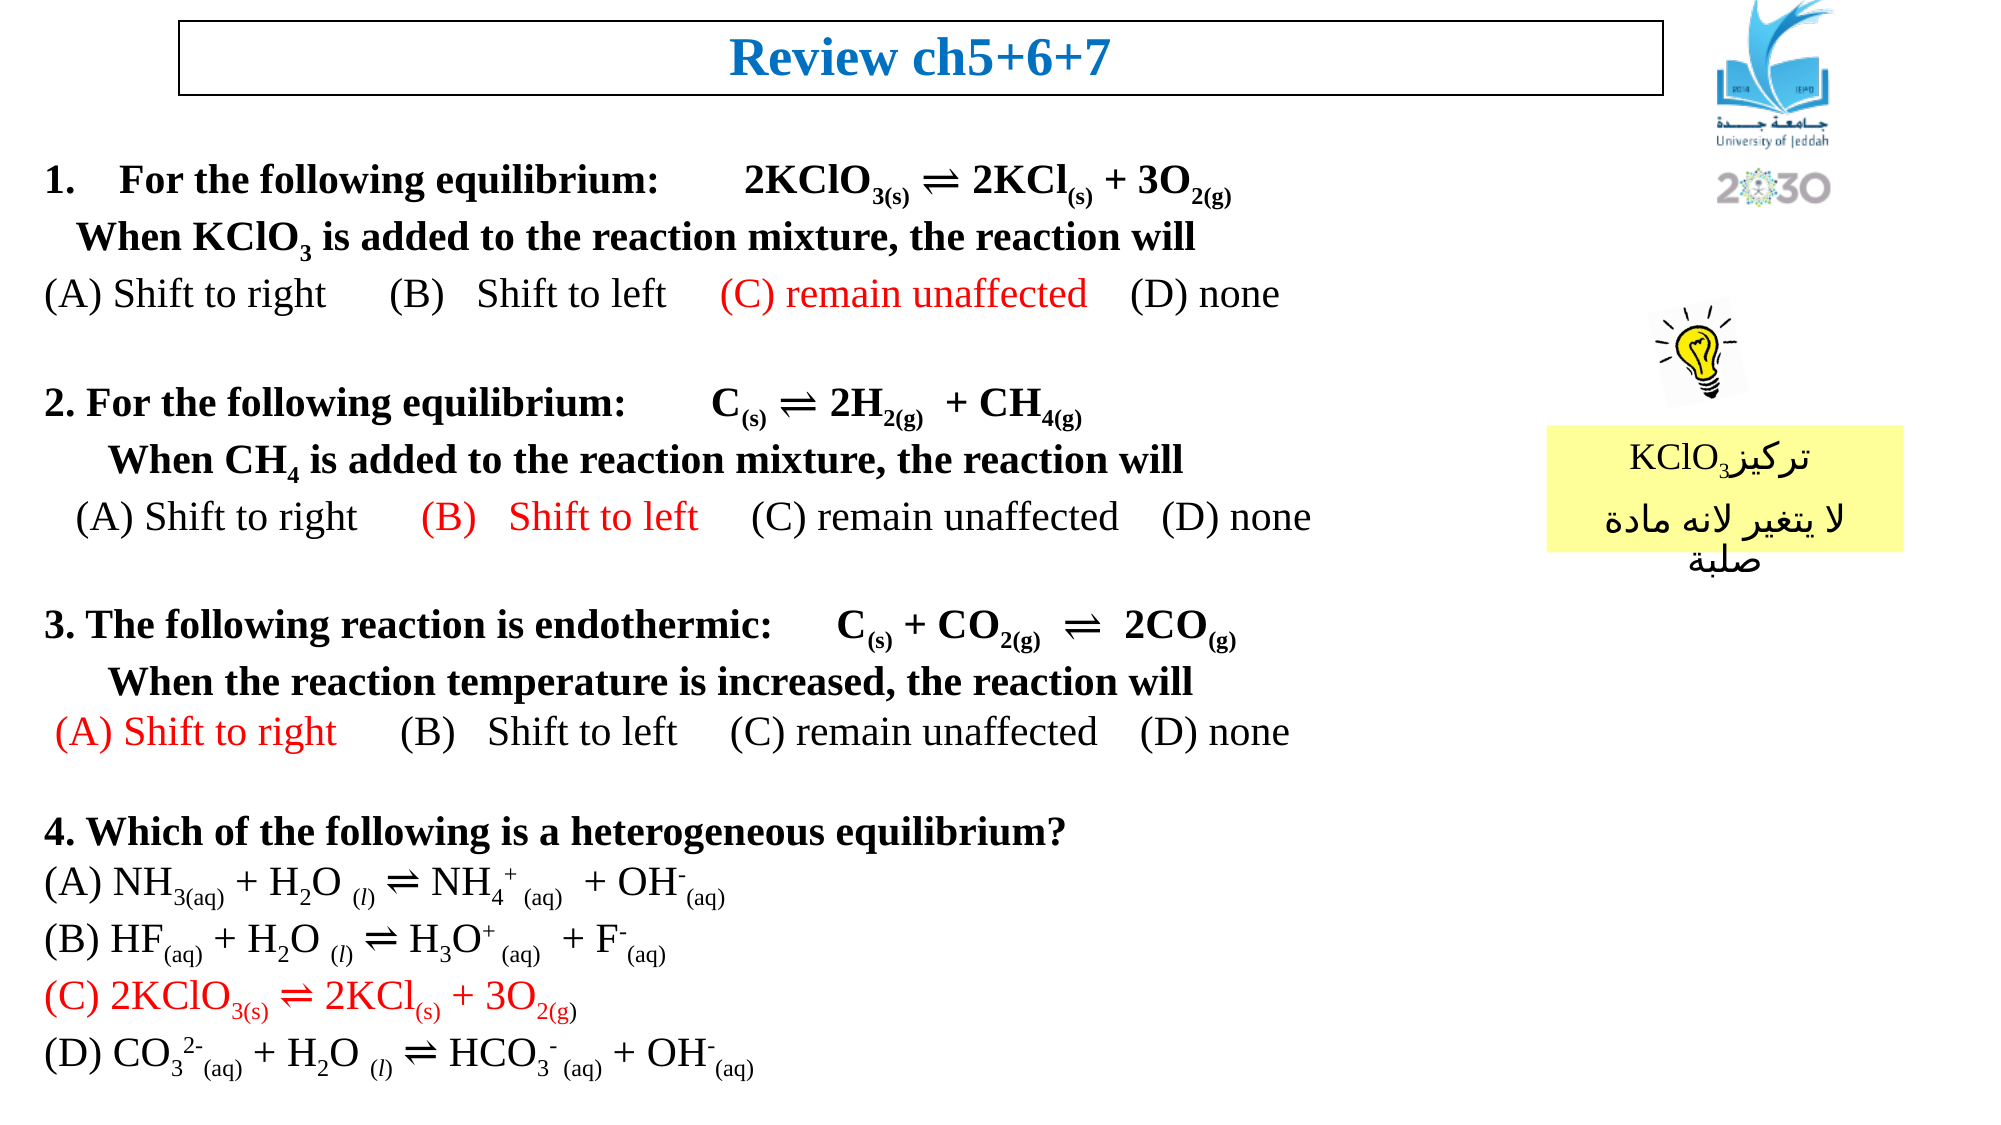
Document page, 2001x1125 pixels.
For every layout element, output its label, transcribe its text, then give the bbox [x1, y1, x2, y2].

text_box KClO3تركيز لا يتغير لانه مادة صلبة [1546, 425, 1904, 553]
picture [1697, 0, 1851, 213]
text_box For the following equilibrium: 2KClO3(s) ⇌ 2KCl(s) + 3O2(g) When KClO3 is added to the reaction mixture, the reaction will (A) Shift to right (B) Shift to left (C) remain unaffected (D) none 2. For the following equilibrium: C(s) ⇌ 2H2(g) + CH4(g) When CH4 is added to the reaction mixture, the reaction will (A) Shift to right (B) Shift to left (C) remain unaffected (D) none 3. The following reaction is endothermic: C(s) + CO2(g) ⇌ 2CO(g) When the reaction temperature is increased, the reaction will (A) Shift to right (B) Shift to left (C) remain unaffected (D) none 4. Which of the following is a heterogeneous equilibrium? (A) NH3(aq) + H2O (l) ⇌ NH4+ (aq) + OH-(aq) (B) HF(aq) + H2O (l) ⇌ H3O+ (aq) + F-(aq) (C) 2KClO3(s) ⇌ 2KCl(s) + 3O2(g) (D) CO32-(aq) + H2O (l) ⇌ HCO3- (aq) + OH-(aq) [29, 136, 2000, 1125]
picture [1648, 297, 1748, 408]
text_box Review ch5+6+7 [178, 20, 1664, 96]
